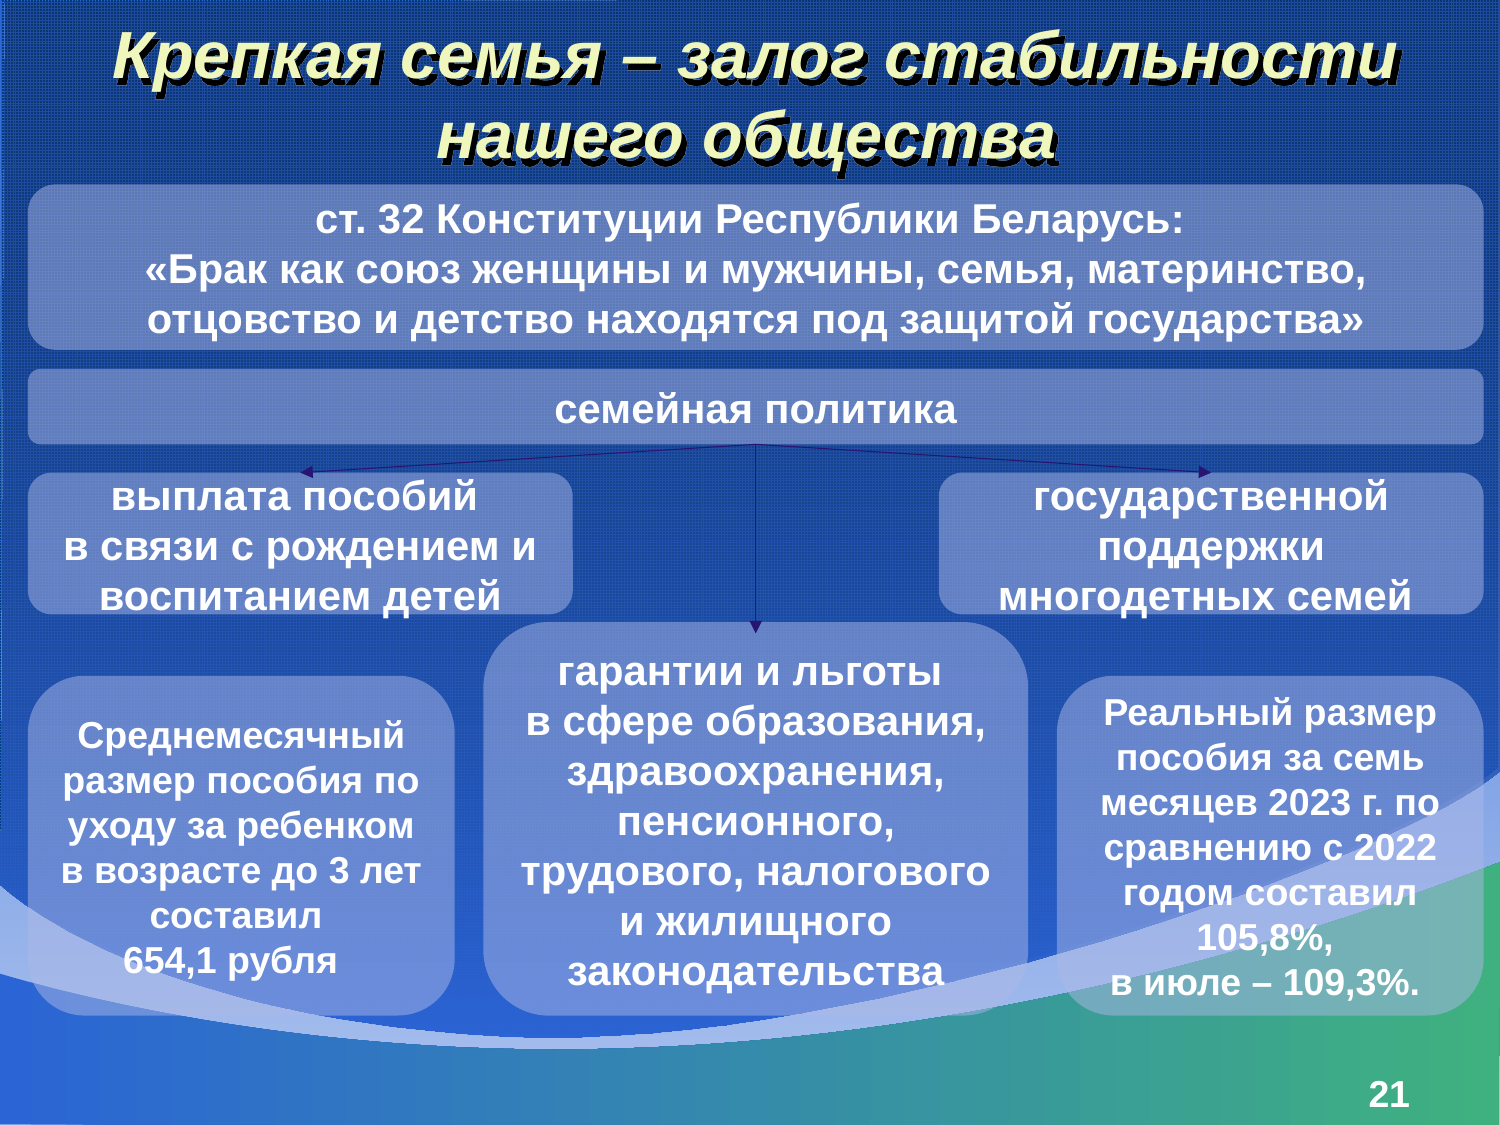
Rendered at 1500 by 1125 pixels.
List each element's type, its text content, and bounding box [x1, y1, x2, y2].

text_box гарантии и льготы в сфере образования, здравоохранения, пенсионного, трудового, налогового и жилищного законодательства [483, 621, 1029, 1016]
text_box Крепкая семья – залог стабильности нашего общества [5, 0, 1500, 185]
slide_number 21 [1074, 1062, 1425, 1103]
text_box семейная политика [27, 368, 1484, 445]
text_box государственной поддержки многодетных семей [938, 472, 1484, 615]
text_box выплата пособий в связи с рождением и воспитанием детей [27, 472, 573, 615]
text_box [300, 444, 755, 473]
text_box Реальный размер пособия за семь месяцев 2023 г. по сравнению с 2022 годом составил 105,8%, в июле – 109,3%. [1056, 675, 1484, 1016]
text_box Среднемесячный размер пособия по уходу за ребенком в возрасте до 3 лет составил 654,1 рубля [27, 675, 455, 1016]
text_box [755, 444, 1212, 473]
text_box ст. 32 Конституции Республики Беларусь: «Брак как союз женщины и мужчины, семья, материнство, отцовство и детство находятся под защитой государства» [27, 184, 1484, 350]
